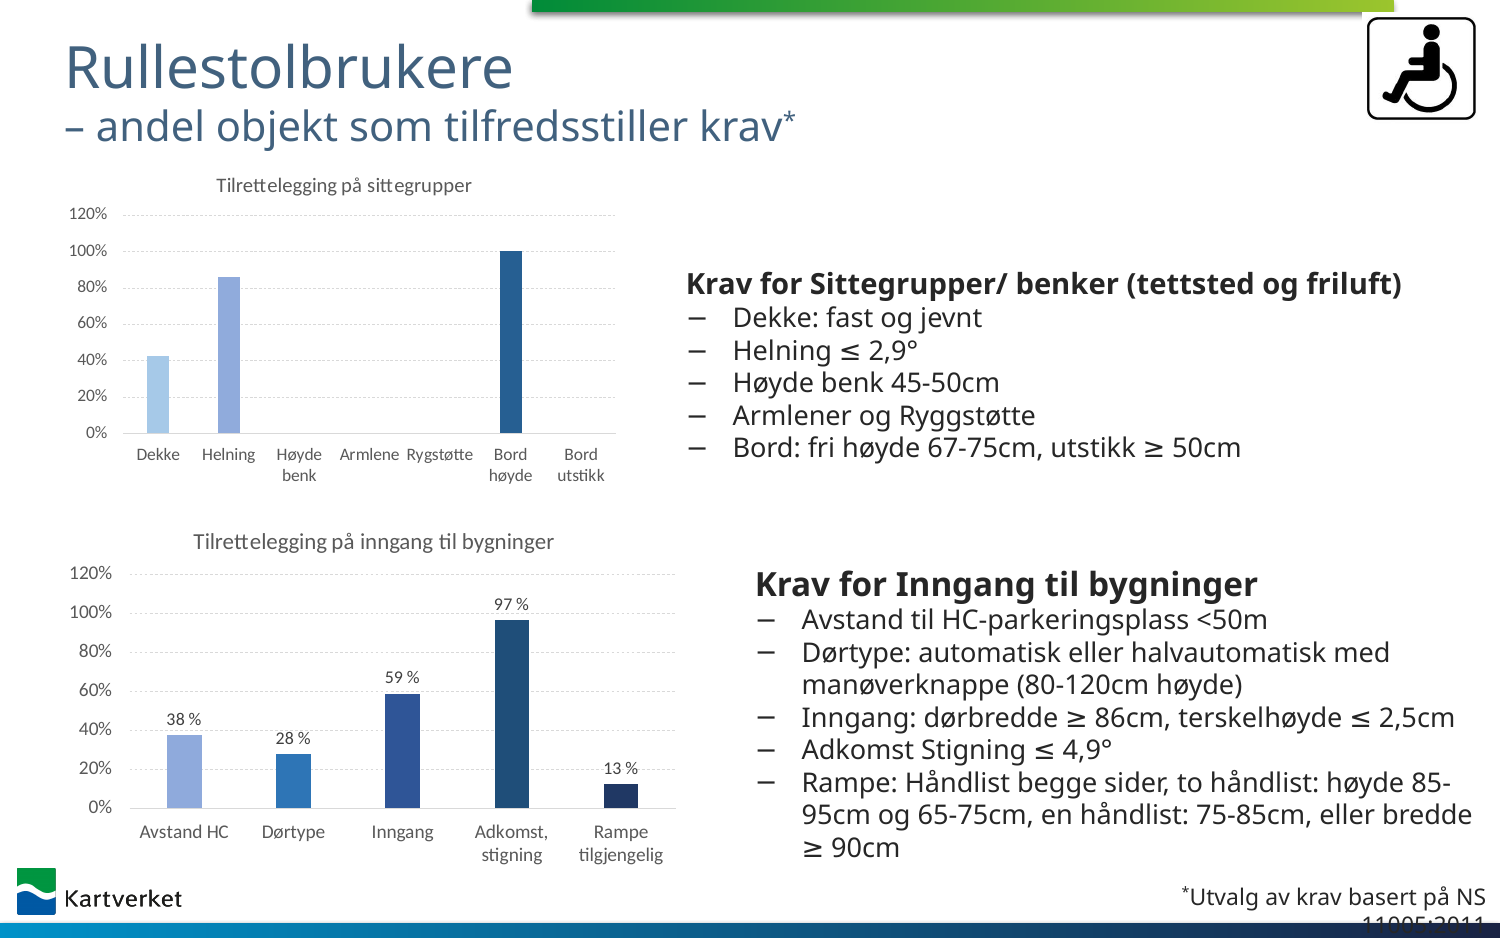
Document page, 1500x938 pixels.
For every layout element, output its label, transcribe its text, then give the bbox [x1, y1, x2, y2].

text_box Krav for Inngang til bygninger Avstand til HC-parkeringsplass <50m Dørtype: automatisk eller halvautomatisk med manøverknappe (80-120cm høyde) Inngang: dørbredde ≥ 86cm, terskelhøyde ≤ 2,5cm Adkomst Stigning ≤ 4,9° Rampe: Håndlist begge sider, to håndlist: høyde 85-95cm og 65-75cm, en håndlist: 75-85cm, eller bredde ≥ 90cm [740, 555, 1491, 870]
text_box *Utvalg av krav basert på NS 11005:2011 [1068, 873, 1500, 938]
picture [1362, 12, 1481, 126]
text_box Rullestolbrukere – andel objekt som tilfredsstiller krav* [49, 25, 1431, 158]
picture [62, 520, 687, 874]
picture [62, 166, 626, 492]
text_box Krav for Sittegrupper/ benker (tettsted og friluft) Dekke: fast og jevnt Helning ≤ 2,9° Høyde benk 45-50cm Armlener og Ryggstøtte Bord: fri høyde 67-75cm, utstikk ≥ 50cm [670, 258, 1418, 471]
